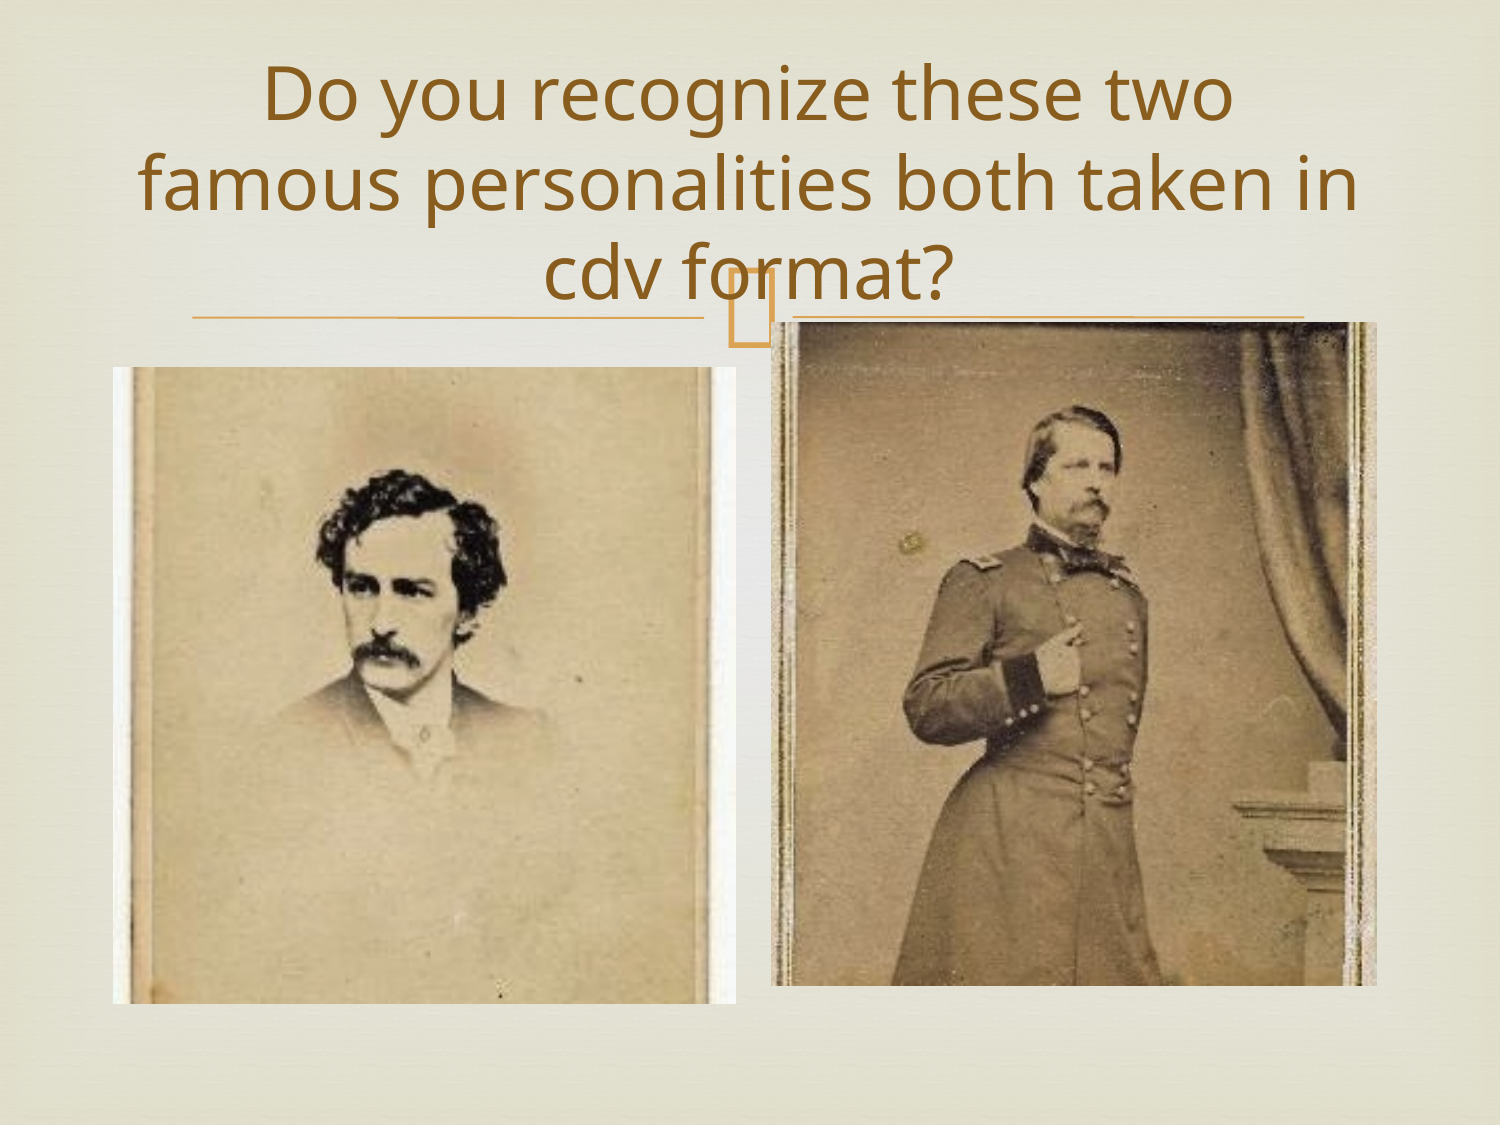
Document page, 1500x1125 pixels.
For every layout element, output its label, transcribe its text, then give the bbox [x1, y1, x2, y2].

title Do you recognize these two famous personalities both taken in cdv format? [112, 93, 1386, 267]
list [111, 366, 737, 1004]
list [761, 321, 1387, 987]
